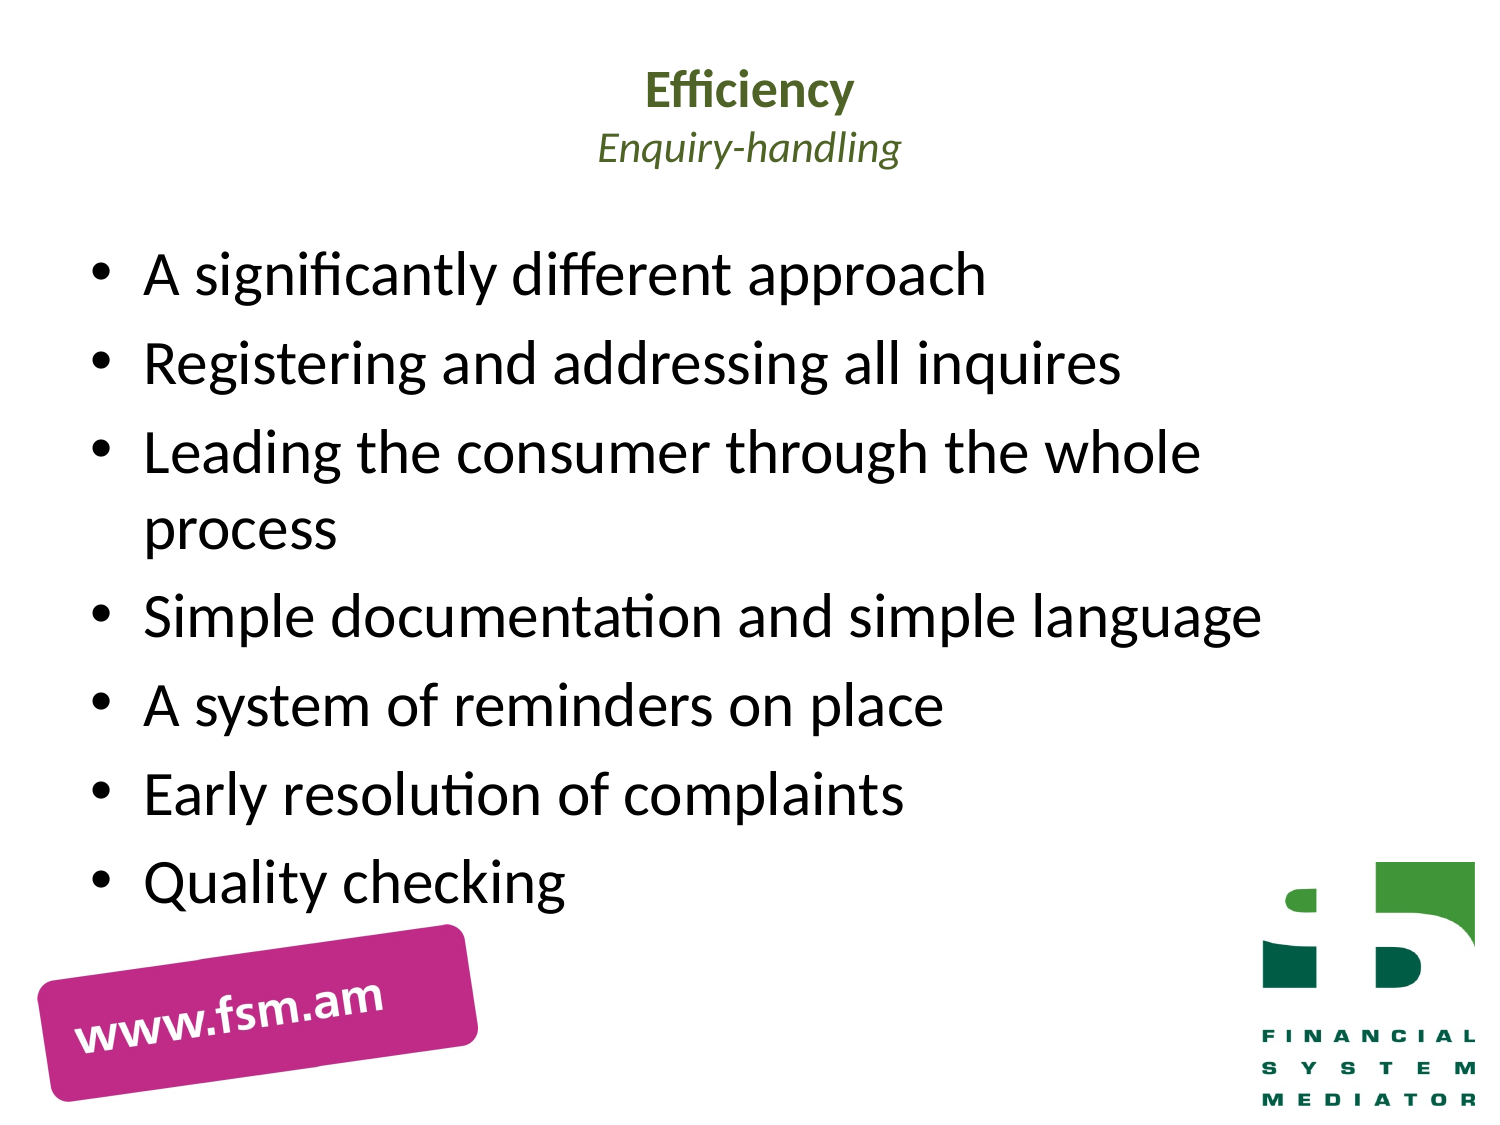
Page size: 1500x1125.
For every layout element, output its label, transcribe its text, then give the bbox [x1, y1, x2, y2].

title Efficiency Enquiry-handling [75, 45, 1425, 224]
list A significantly different approach Registering and addressing all inquires Leading the consumer through the whole process Simple documentation and simple language A system of reminders on place Early resolution of complaints Quality checking [75, 224, 1425, 925]
picture [1262, 862, 1476, 1106]
picture [37, 924, 478, 1103]
